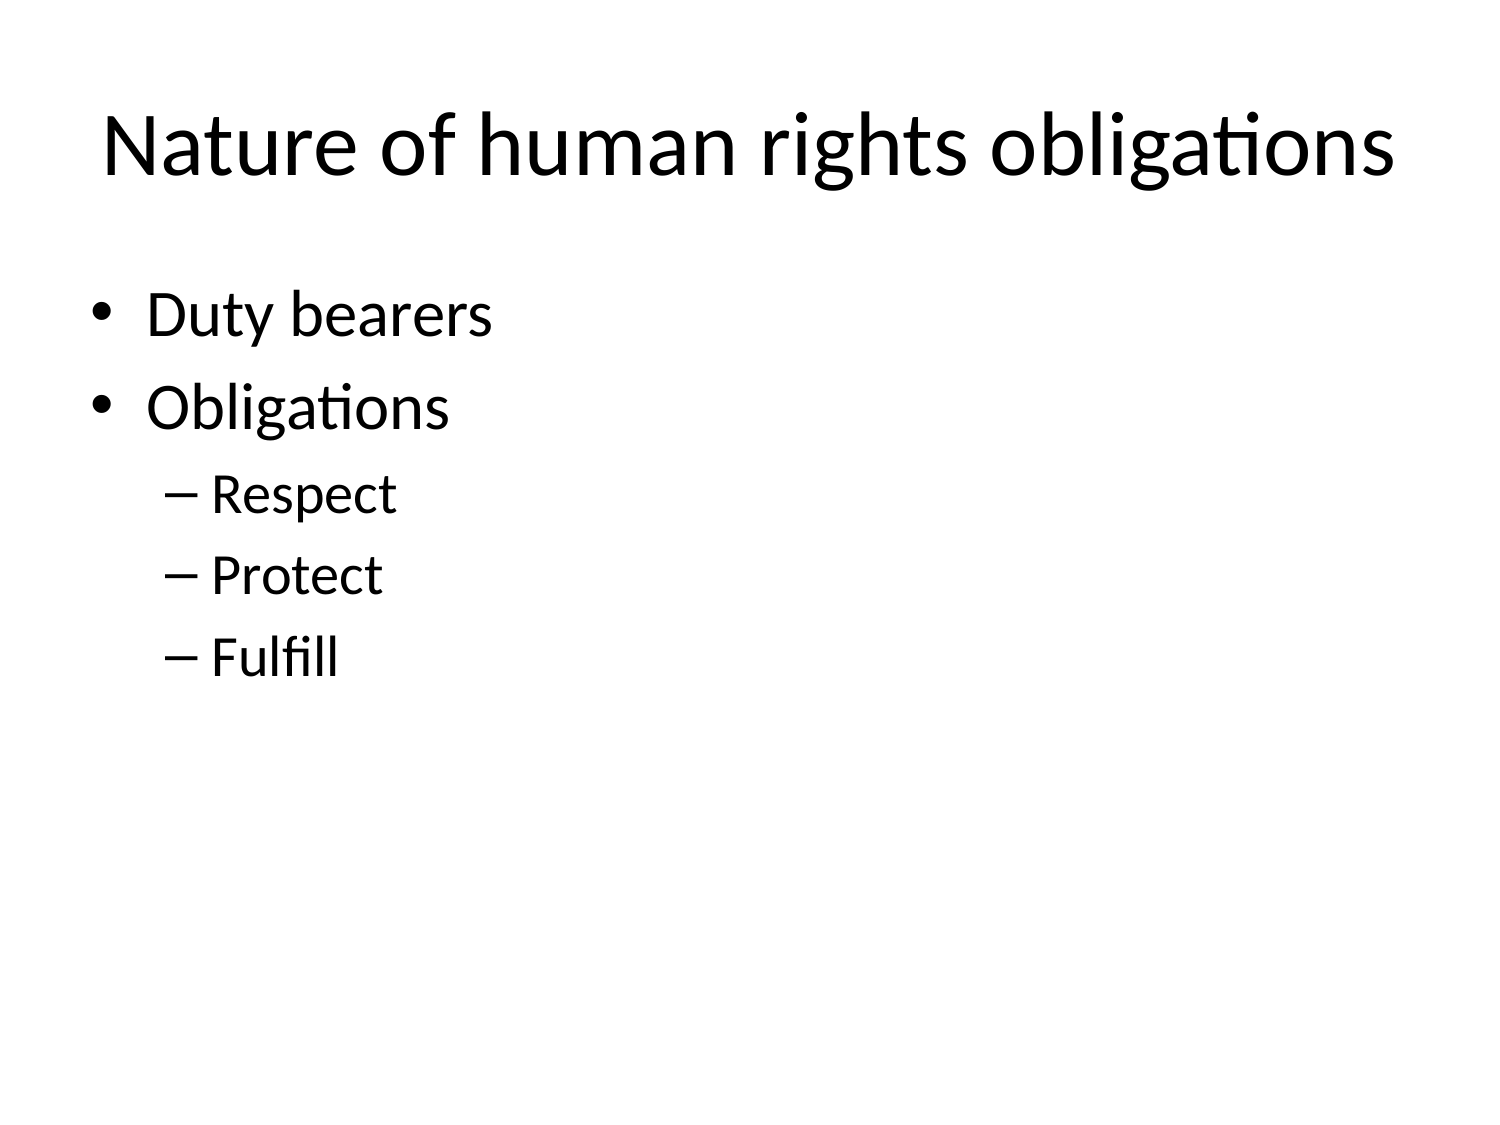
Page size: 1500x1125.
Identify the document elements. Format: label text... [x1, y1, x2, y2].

title Nature of human rights obligations [74, 44, 1426, 233]
list Duty bearers Obligations Respect Protect Fulfill [74, 262, 1426, 1006]
